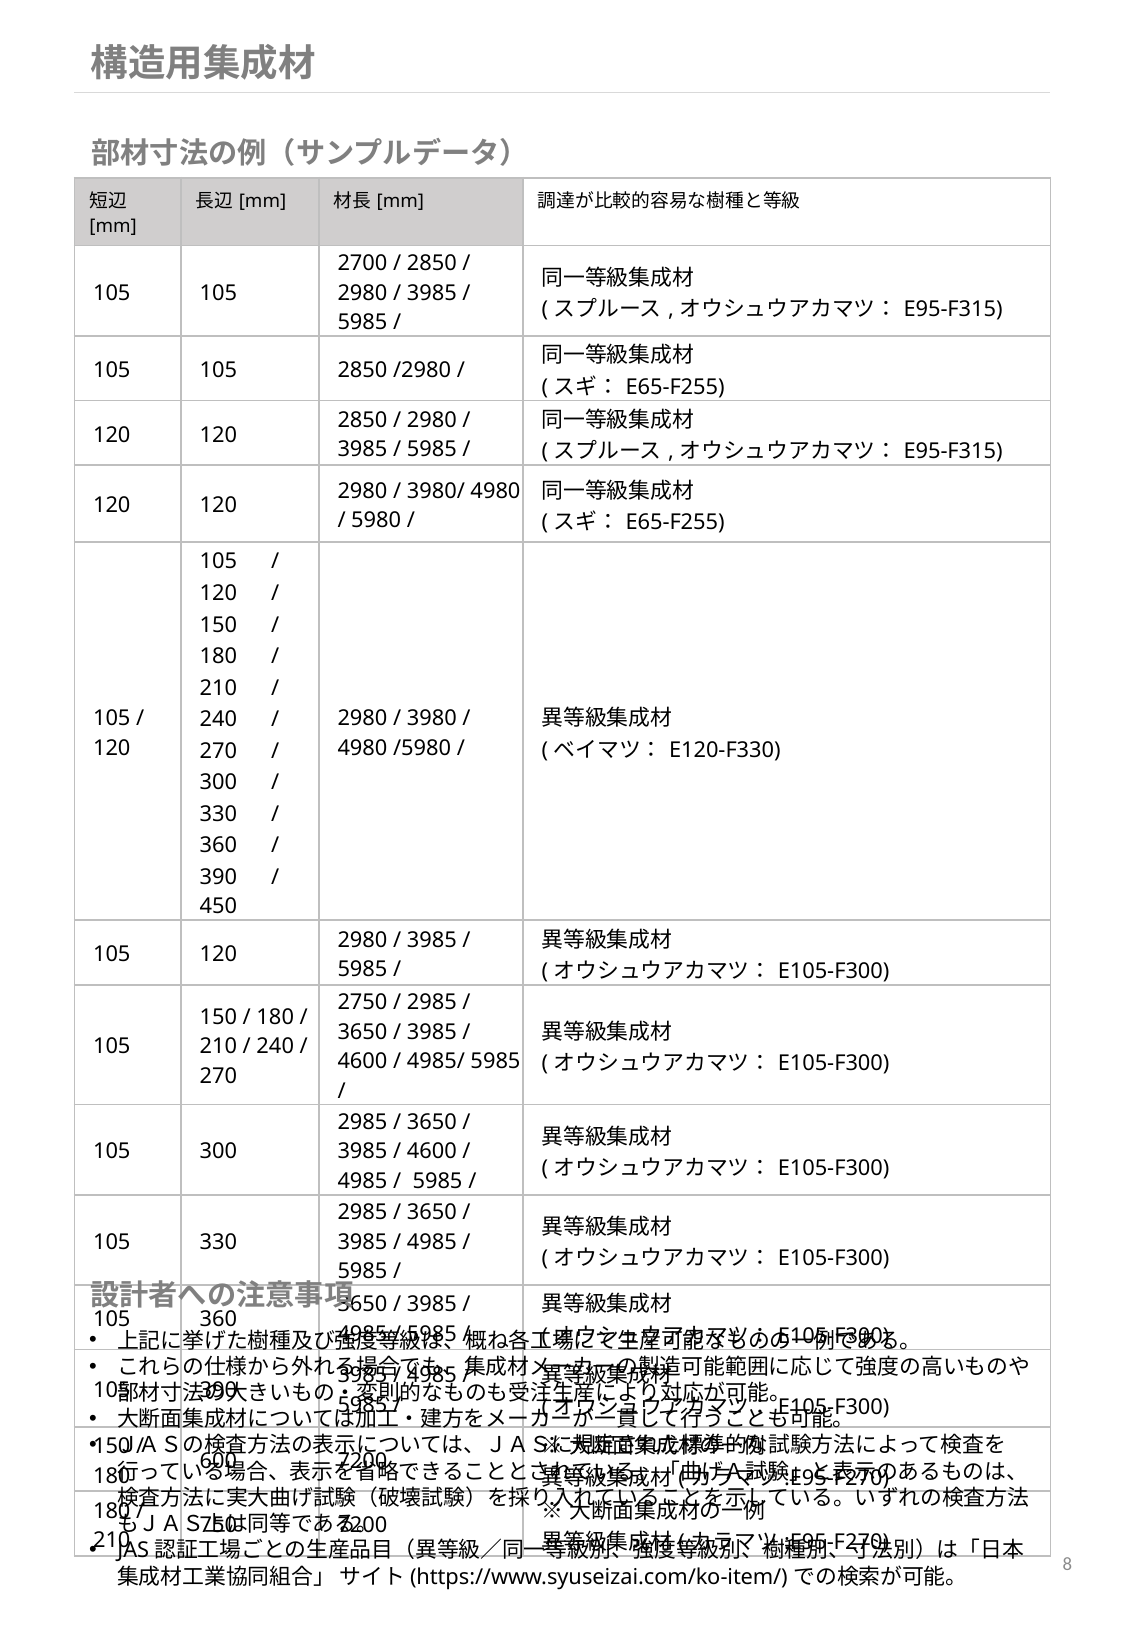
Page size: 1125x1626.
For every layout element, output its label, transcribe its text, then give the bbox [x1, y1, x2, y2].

table_cell 2750 / 2985 / 3650 / 3985 / 4600 / 4985/ 5985 / [320, 986, 522, 1104]
table_cell 2980 / 3980/ 4980 / 5980 / [320, 466, 522, 541]
table_cell 同一等級集成材 (スギ：E65-F255) [524, 466, 1050, 541]
table_cell 同一等級集成材 (スギ：E65-F255) [524, 337, 1050, 400]
table_cell 120 [182, 466, 318, 541]
table_cell 330 [182, 1196, 318, 1268]
table_cell 異等級集成材 (オウシュウアカマツ：E105-F300) [524, 986, 1050, 1104]
table_cell 2980 / 3985 / 5985 / [320, 921, 522, 984]
table_cell 105 [75, 246, 180, 335]
table_cell 異等級集成材 (オウシュウアカマツ：E105-F300) [524, 921, 1050, 984]
table_cell 105 [75, 337, 180, 400]
table_cell 105 [182, 246, 318, 335]
table_cell 105 [75, 1196, 180, 1268]
table_cell 150 / 180 / 210 / 240 / 270 [182, 986, 318, 1104]
table_cell 105 [75, 921, 180, 984]
table_cell 異等級集成材 (オウシュウアカマツ：E105-F300) [524, 1286, 1050, 1318]
table_cell 300 [182, 1105, 318, 1194]
table_cell 105 [182, 337, 318, 400]
table_cell 異等級集成材 (オウシュウアカマツ：E105-F300) [524, 1196, 1050, 1284]
table_cell 2850 / 2980 / 3985 / 5985 / [320, 401, 522, 464]
table_cell 2985 / 3650 / 3985 / 4600 / 4985 / 5985 / [320, 1105, 522, 1194]
table_cell 同一等級集成材 (スプルース,オウシュウアカマツ：E95-F315) [524, 246, 1050, 335]
table_cell 105 [75, 1105, 180, 1194]
table_cell 2980 / 3980 / 4980 /5980 / [320, 543, 522, 919]
table_cell 2985 / 3650 / 3985 / 4985 / 5985 / [320, 1196, 522, 1284]
table_cell 2700 / 2850 / 2980 / 3985 / 5985 / [320, 246, 522, 335]
table_cell 120 [182, 921, 318, 984]
table_cell 120 [75, 466, 180, 541]
table_cell 3650 / 3985 / 4985 / 5985 / [369, 1286, 522, 1318]
text_box 上記に挙げた樹種及び強度等級は、概ね各工場にて生産可能なものの一例である。 これらの仕様から外れる場合でも、集成材メーカーの製造可能範囲に応じて強度の高いものや部材寸法の大きいもの・変則的なものも受注生産により対応が可能。 大断面集成材については加工・建方をメーカーが一貫して行うことも可能。 ＪＡＳの検査方法の表示については、ＪＡＳに規定された標準的な試験方法によって検査を行っている場合、表示を省略できることとされている。「曲げＡ試験」と表示のあるものは、検査方法に実大曲げ試験（破壊試験）を採り入れていることを示している。いずれの検査方法もＪＡＳ上は同等である。 JAS認証工場ごとの生産品目（異等級／同一等級別、強度等級別、樹種別、寸法別）は「日本集成材工業協同組合」 サイト(https://www.syuseizai.com/ko-item/)での検索が可能。 [74, 1318, 1051, 1596]
table_header 短辺[mm] [75, 179, 180, 245]
text_box 設計者への注意事項 [75, 1268, 369, 1318]
table_header 調達が比較的容易な樹種と等級 [524, 179, 1050, 245]
table_cell 120 [75, 401, 180, 464]
text_box 構造用集成材 [75, 31, 331, 92]
table_cell 同一等級集成材 (スプルース,オウシュウアカマツ：E95-F315) [524, 401, 1050, 464]
slide_number 8 [834, 1519, 1088, 1606]
text_box 部材寸法の例（サンプルデータ） [76, 127, 545, 177]
table_cell 異等級集成材 (オウシュウアカマツ：E105-F300) [524, 1105, 1050, 1194]
table_cell 105 / 120 / 150 / 180 / 210 / 240 / 270 / 300 / 330 / 360 / 390 / 450 [182, 543, 318, 919]
table_cell 105 [75, 986, 180, 1104]
table_cell 異等級集成材 (ベイマツ：E120-F330) [524, 543, 1050, 919]
table_header 長辺[mm] [182, 179, 318, 245]
table_cell 2850 /2980 / [320, 337, 522, 400]
table_header 材長[mm] [320, 179, 522, 245]
table_cell 120 [182, 401, 318, 464]
table_cell 105 / 120 [75, 543, 180, 919]
